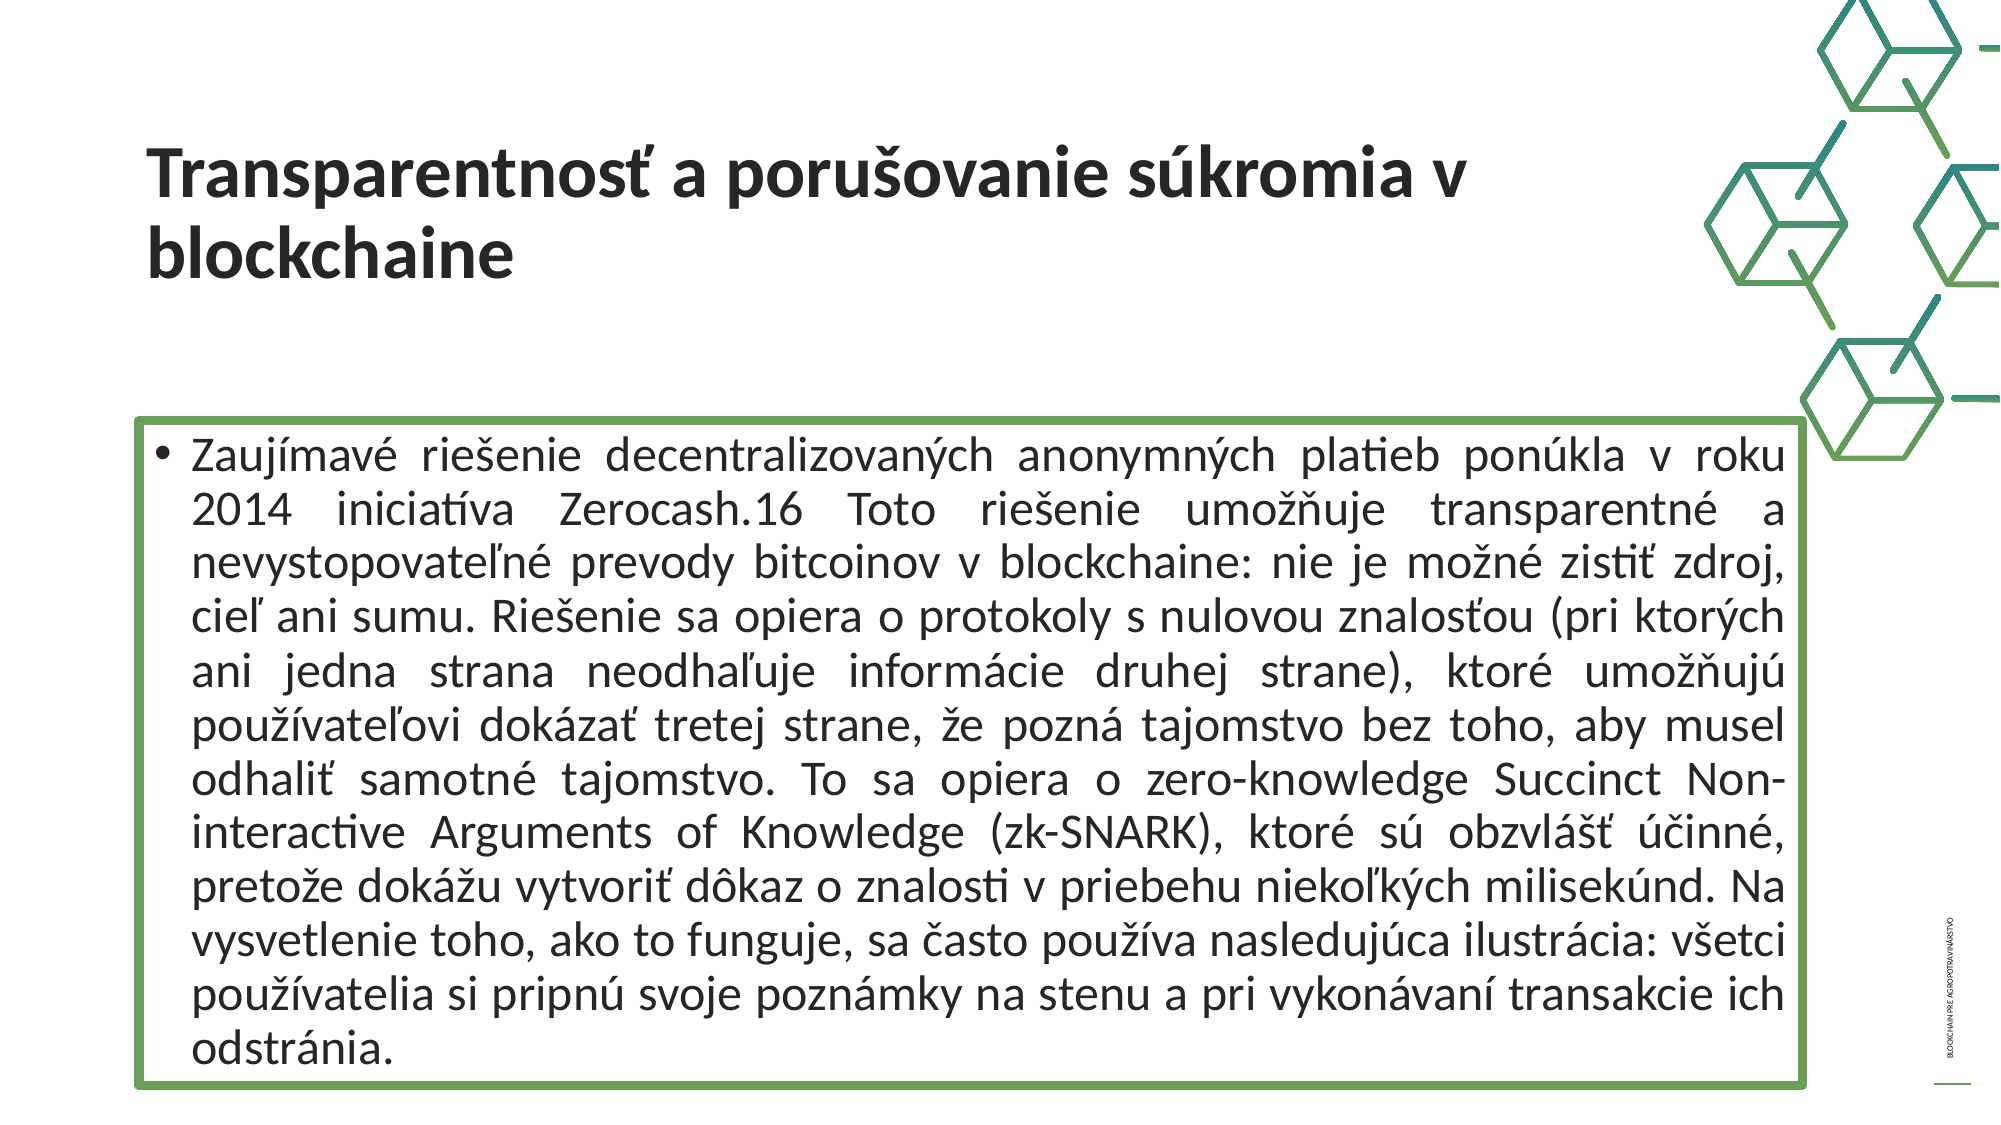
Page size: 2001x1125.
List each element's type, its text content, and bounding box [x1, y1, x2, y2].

list Transparentnosť a porušovanie súkromia v blockchaine [130, 124, 1698, 257]
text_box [1703, 0, 2000, 462]
list Zaujímavé riešenie decentralizovaných anonymných platieb ponúkla v roku 2014 iniciatíva Zerocash.16 Toto riešenie umožňuje transparentné a nevystopovateľné prevody bitcoinov v blockchaine: nie je možné zistiť zdroj, cieľ ani sumu. Riešenie sa opiera o protokoly s nulovou znalosťou (pri ktorých ani jedna strana neodhaľuje informácie druhej strane), ktoré umožňujú používateľovi dokázať tretej strane, že pozná tajomstvo bez toho, aby musel odhaliť samotné tajomstvo. To sa opiera o zero-knowledge Succinct Non-interactive Arguments of Knowledge (zk-SNARK), ktoré sú obzvlášť účinné, pretože dokážu vytvoriť dôkaz o znalosti v priebehu niekoľkých milisekúnd. Na vysvetlenie toho, ako to funguje, sa často používa nasledujúca ilustrácia: všetci používatelia si pripnú svoje poznámky na stenu a pri vykonávaní transakcie ich odstránia. [139, 420, 1803, 1086]
